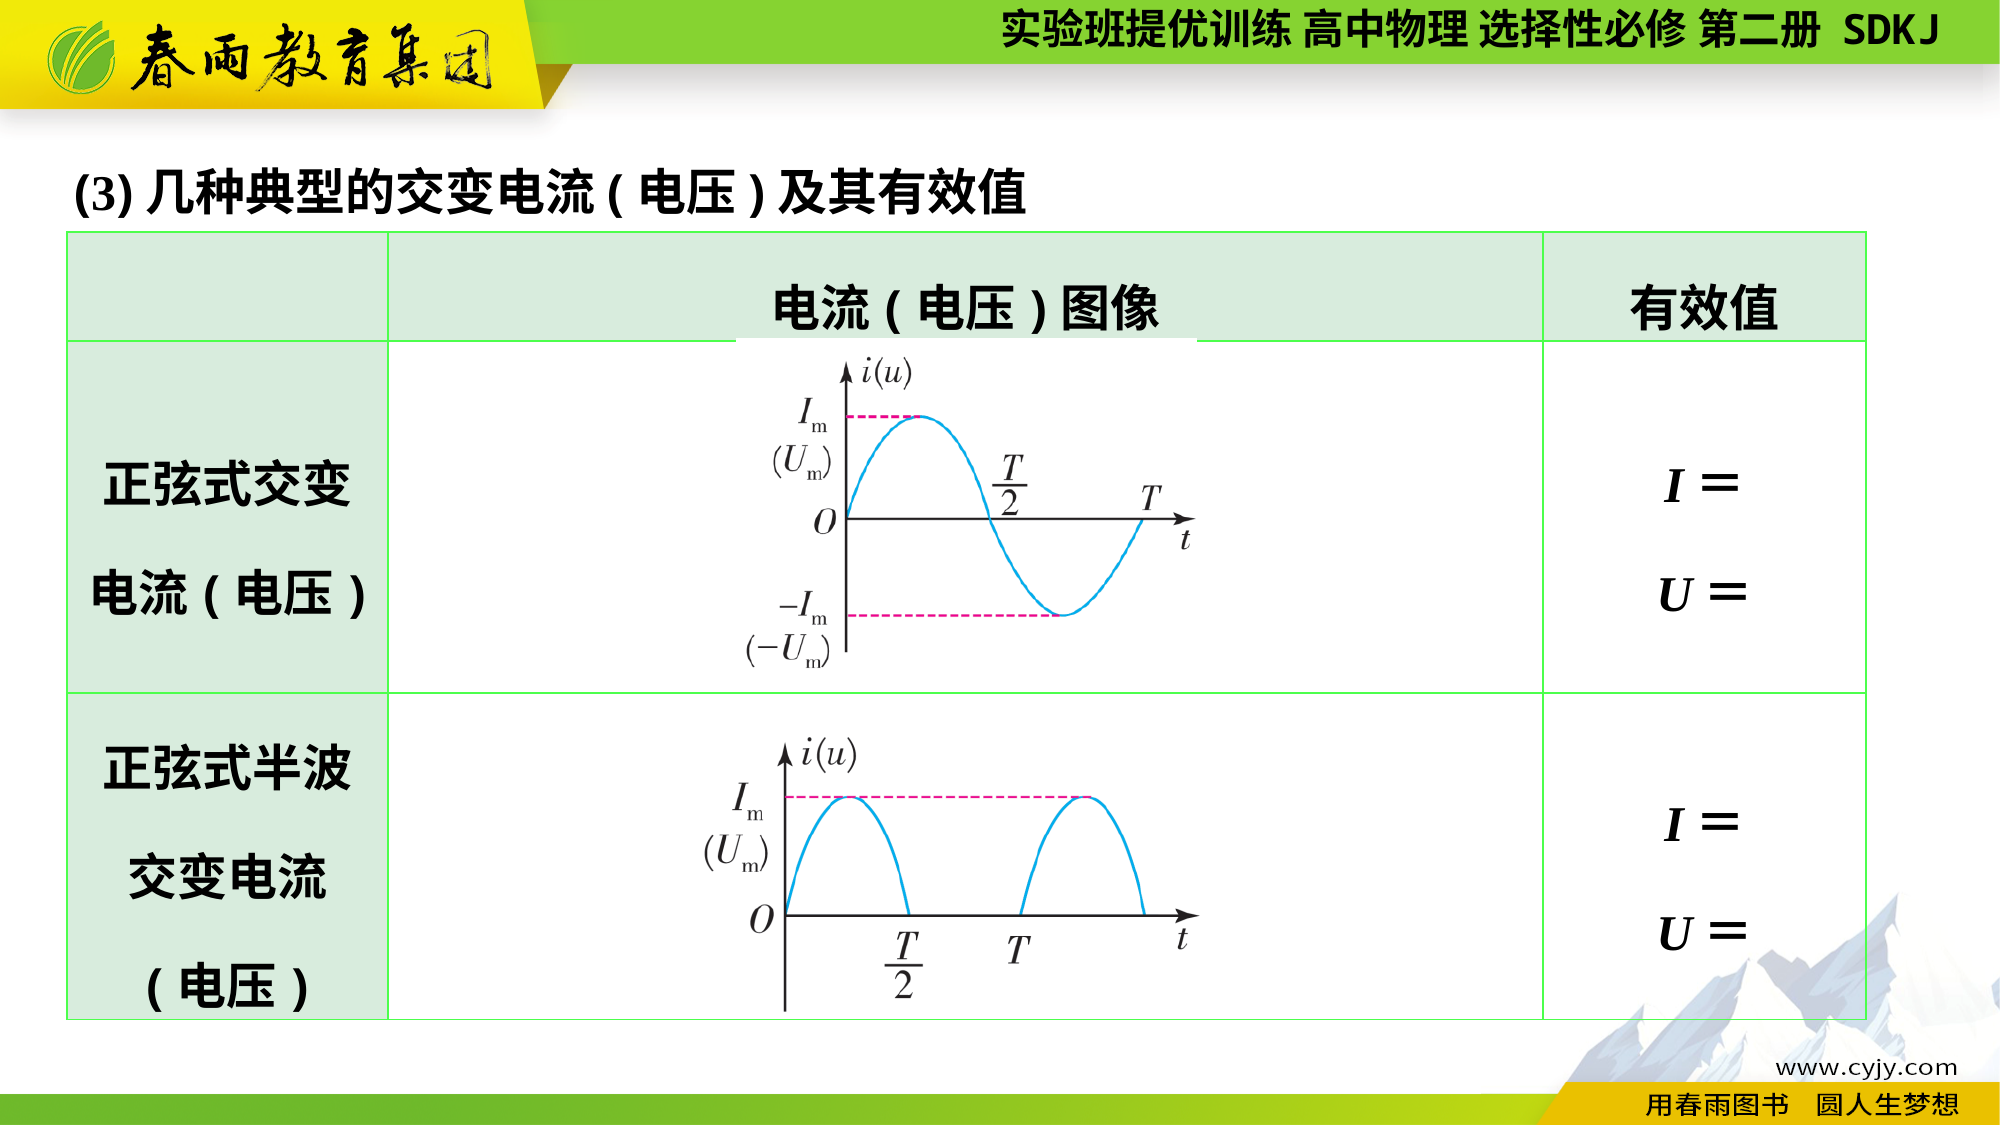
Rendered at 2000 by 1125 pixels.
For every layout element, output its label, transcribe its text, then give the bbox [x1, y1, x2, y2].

picture [0, 0, 2000, 1125]
list (3)几种典型的交变电流(电压)及其有效值 [59, 122, 1944, 217]
